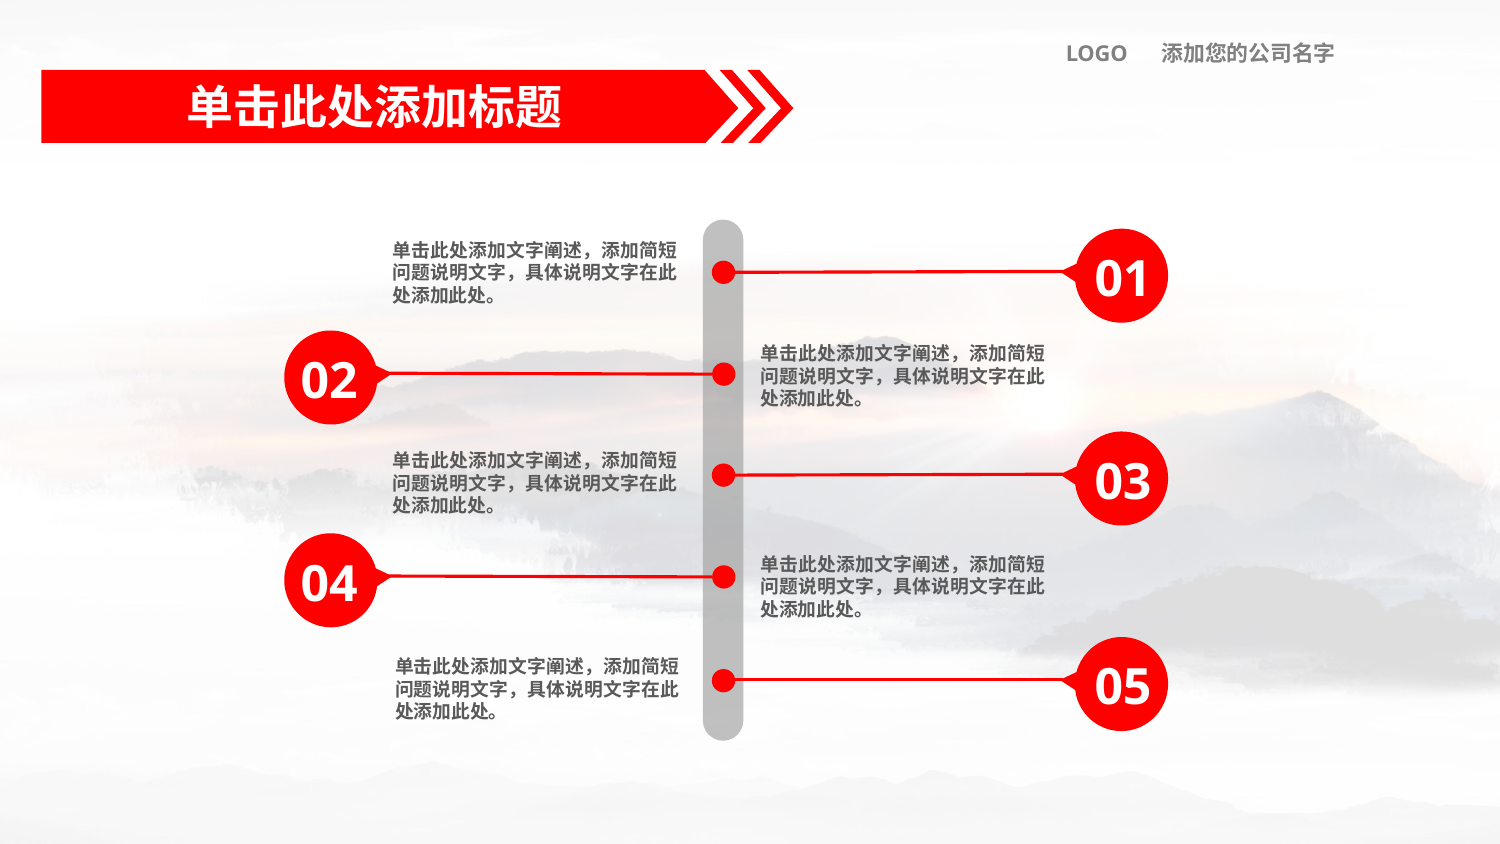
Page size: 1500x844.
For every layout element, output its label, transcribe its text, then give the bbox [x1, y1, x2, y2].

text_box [711, 228, 1176, 323]
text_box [41, 69, 794, 144]
text_box [702, 636, 709, 732]
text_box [711, 431, 1176, 526]
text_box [711, 636, 1176, 732]
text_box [276, 330, 736, 425]
text_box 单击此处添加文字阐述，添加简短问题说明文字，具体说明文字在此处添加此处。 [745, 334, 1060, 417]
text_box 单击此处添加文字阐述，添加简短问题说明文字，具体说明文字在此处添加此处。 [745, 545, 1060, 628]
text_box [738, 535, 744, 635]
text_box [276, 532, 736, 628]
text_box LOGO 添加您的公司名字 [1051, 32, 1431, 74]
text_box [740, 331, 744, 429]
text_box 单击此处添加文字阐述，添加简短问题说明文字，具体说明文字在此处添加此处。 [377, 230, 692, 314]
text_box [702, 219, 739, 328]
text_box [702, 433, 707, 531]
text_box 单击此处添加文字阐述，添加简短问题说明文字，具体说明文字在此处添加此处。 [377, 441, 692, 524]
text_box 单击此处添加文字阐述，添加简短问题说明文字，具体说明文字在此处添加此处。 [380, 647, 695, 730]
